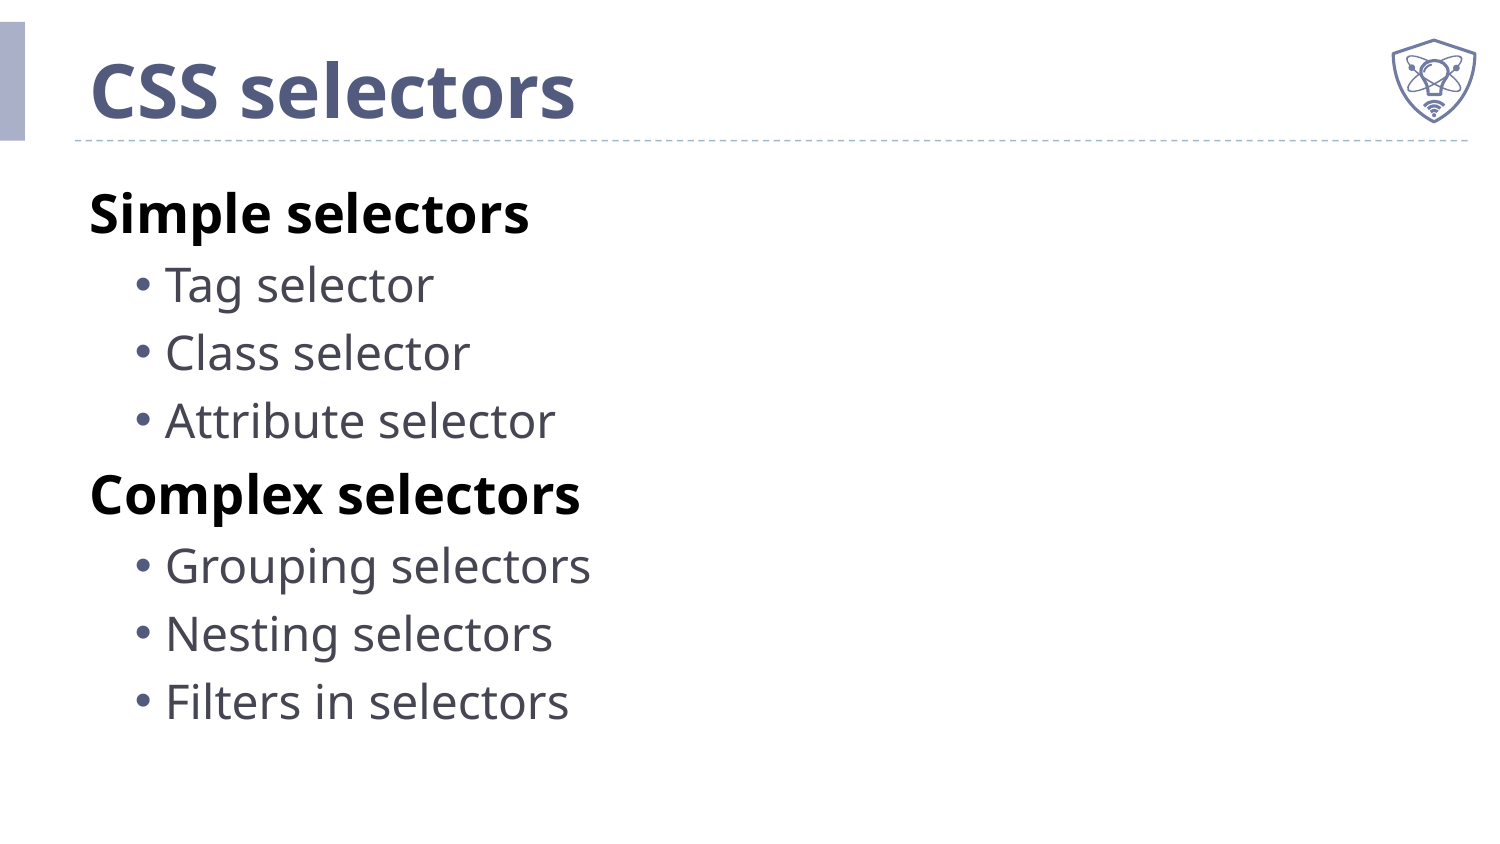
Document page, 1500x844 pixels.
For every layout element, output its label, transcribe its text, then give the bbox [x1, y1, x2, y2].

list Simple selectors Tag selector Class selector Attribute selector Complex selectors Grouping selectors Nesting selectors Filters in selectors [75, 171, 1475, 835]
title CSS selectors [75, 18, 1475, 141]
